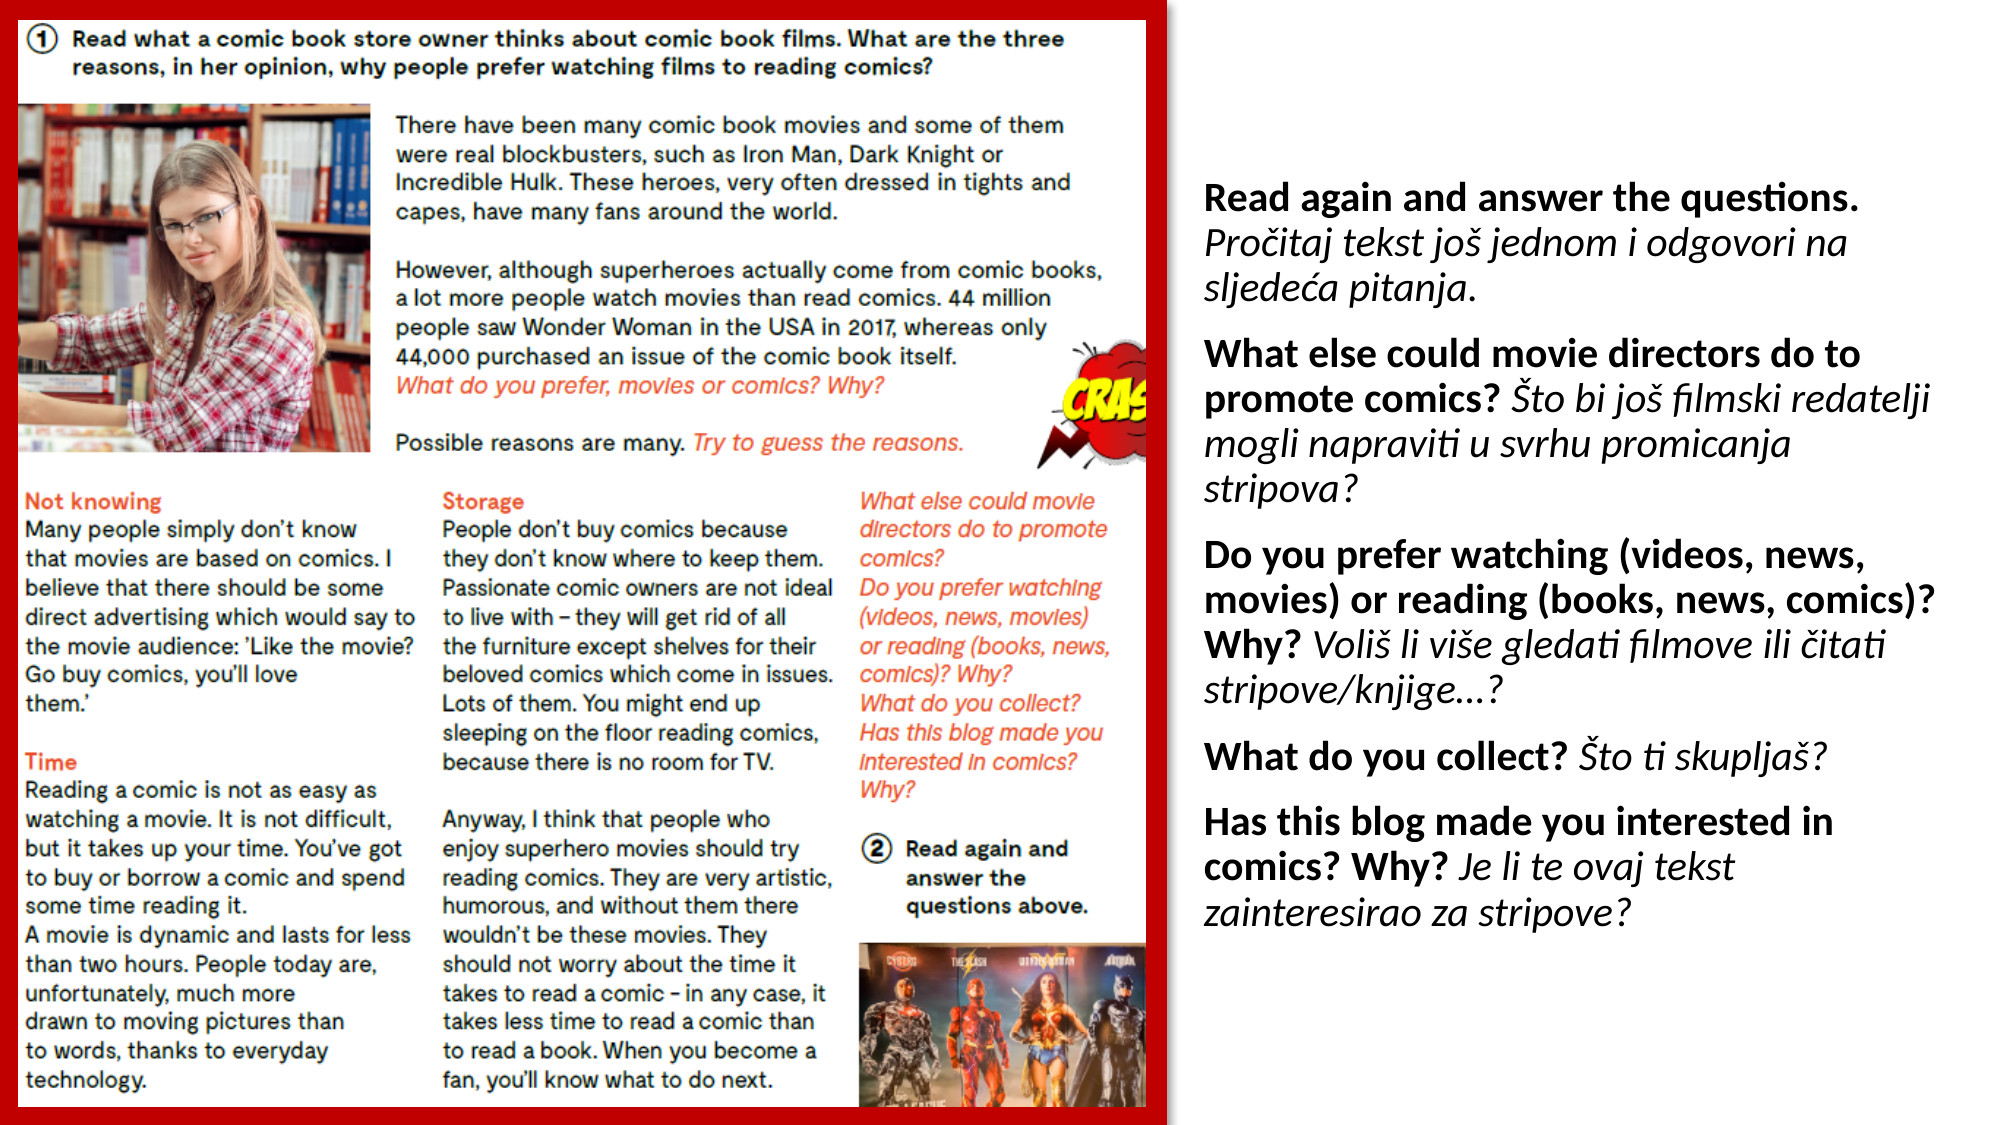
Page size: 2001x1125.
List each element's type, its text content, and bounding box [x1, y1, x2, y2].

text_box Read again and answer the questions. Pročitaj tekst još jednom i odgovori na sljedeća pitanja. What else could movie directors do to promote comics? Što bi još filmski redatelji mogli napraviti u svrhu promicanja stripova? Do you prefer watching (videos, news, movies) or reading (books, news, comics)? Why? Voliš li više gledati filmove ili čitati stripove/knjige…? What do you collect? Što ti skupljaš? Has this blog made you interested in comics? Why? Je li te ovaj tekst zainteresirao za stripove? [1189, 168, 1963, 974]
picture [3, 2, 1146, 1122]
